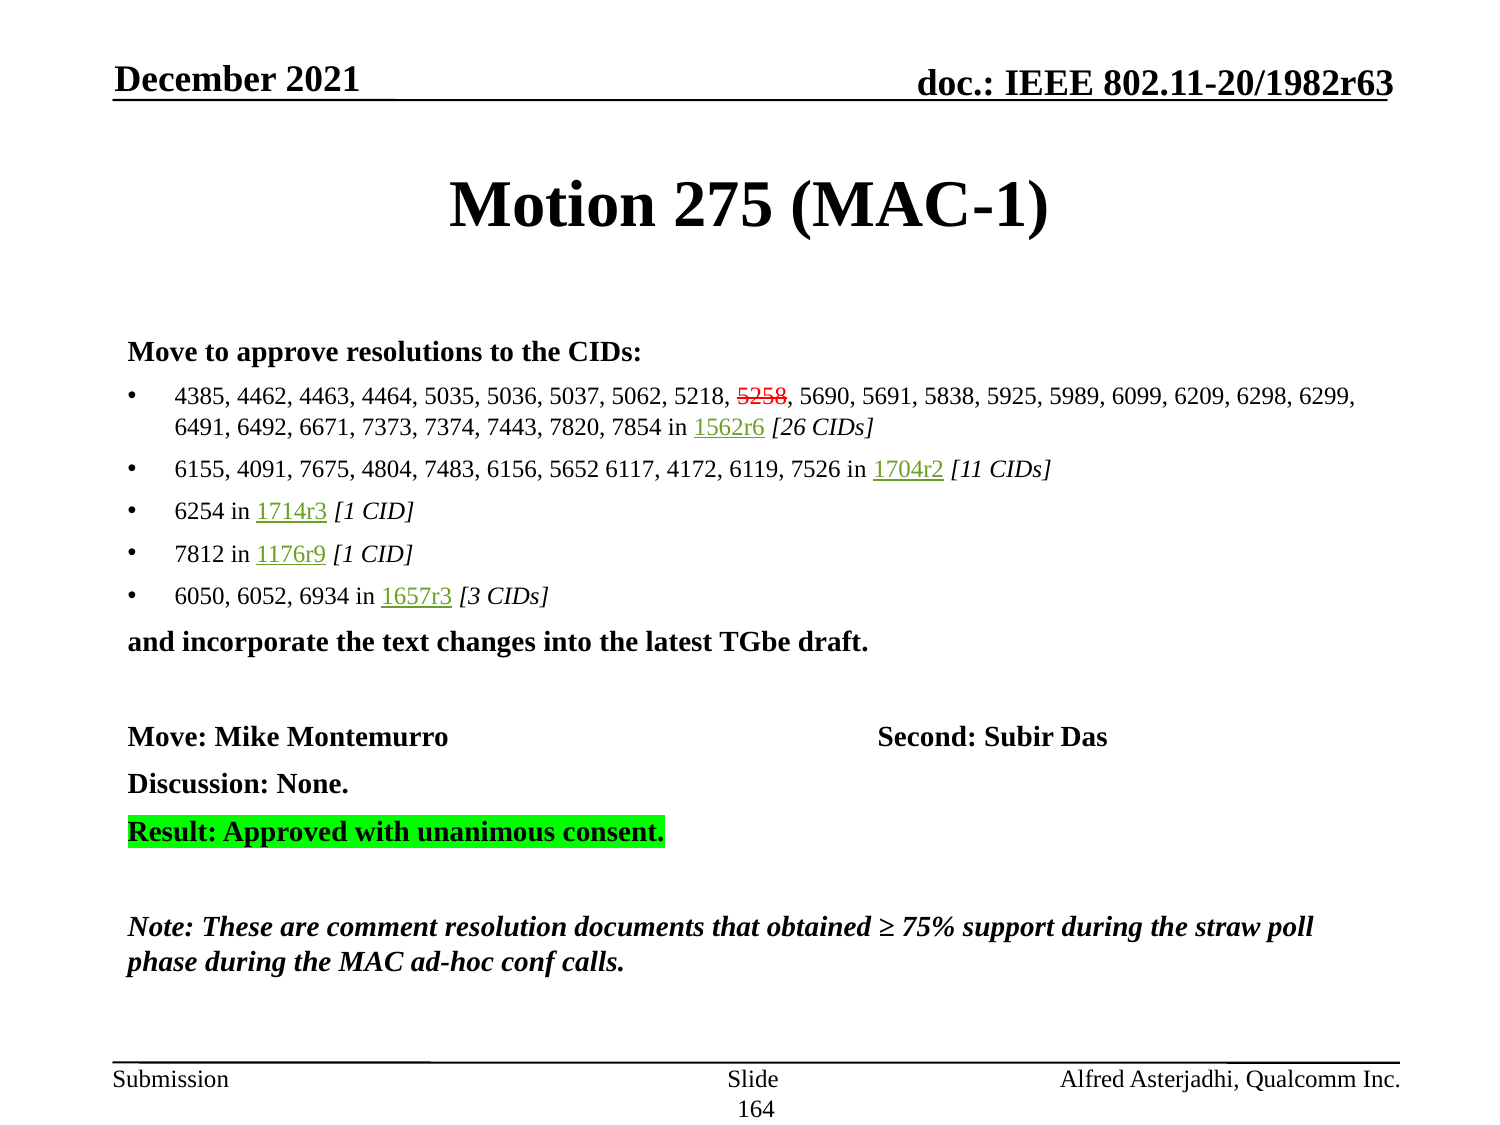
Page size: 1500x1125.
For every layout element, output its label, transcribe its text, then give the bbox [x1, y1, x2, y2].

footer Alfred Asterjadhi, Qualcomm Inc. [878, 1061, 1402, 1093]
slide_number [114, 54, 423, 100]
list Move to approve resolutions to the CIDs: 4385, 4462, 4463, 4464, 5035, 5036, 5037, 5062, 5218, 5258, 5690, 5691, 5838, 5925, 5989, 6099, 6209, 6298, 6299, 6491, 6492, 6671, 7373, 7374, 7443, 7820, 7854 in 1562r6 [26 CIDs] 6155, 4091, 7675, 4804, 7483, 6156, 5652 6117, 4172, 6119, 7526 in 1704r2 [11 CIDs] 6254 in 1714r3 [1 CID] 7812 in 1176r9 [1 CID] 6050, 6052, 6934 in 1657r3 [3 CIDs] and incorporate the text changes into the latest TGbe draft. Move: Mike Montemurro Second: Subir Das Discussion: None. Result: Approved with unanimous consent. Note: These are comment resolution documents that obtained ≥ 75% support during the straw poll phase during the MAC ad-hoc conf calls. [112, 324, 1388, 1063]
slide_number Slide 164 [712, 1061, 800, 1123]
title Motion 275 (MAC-1) [112, 112, 1388, 288]
